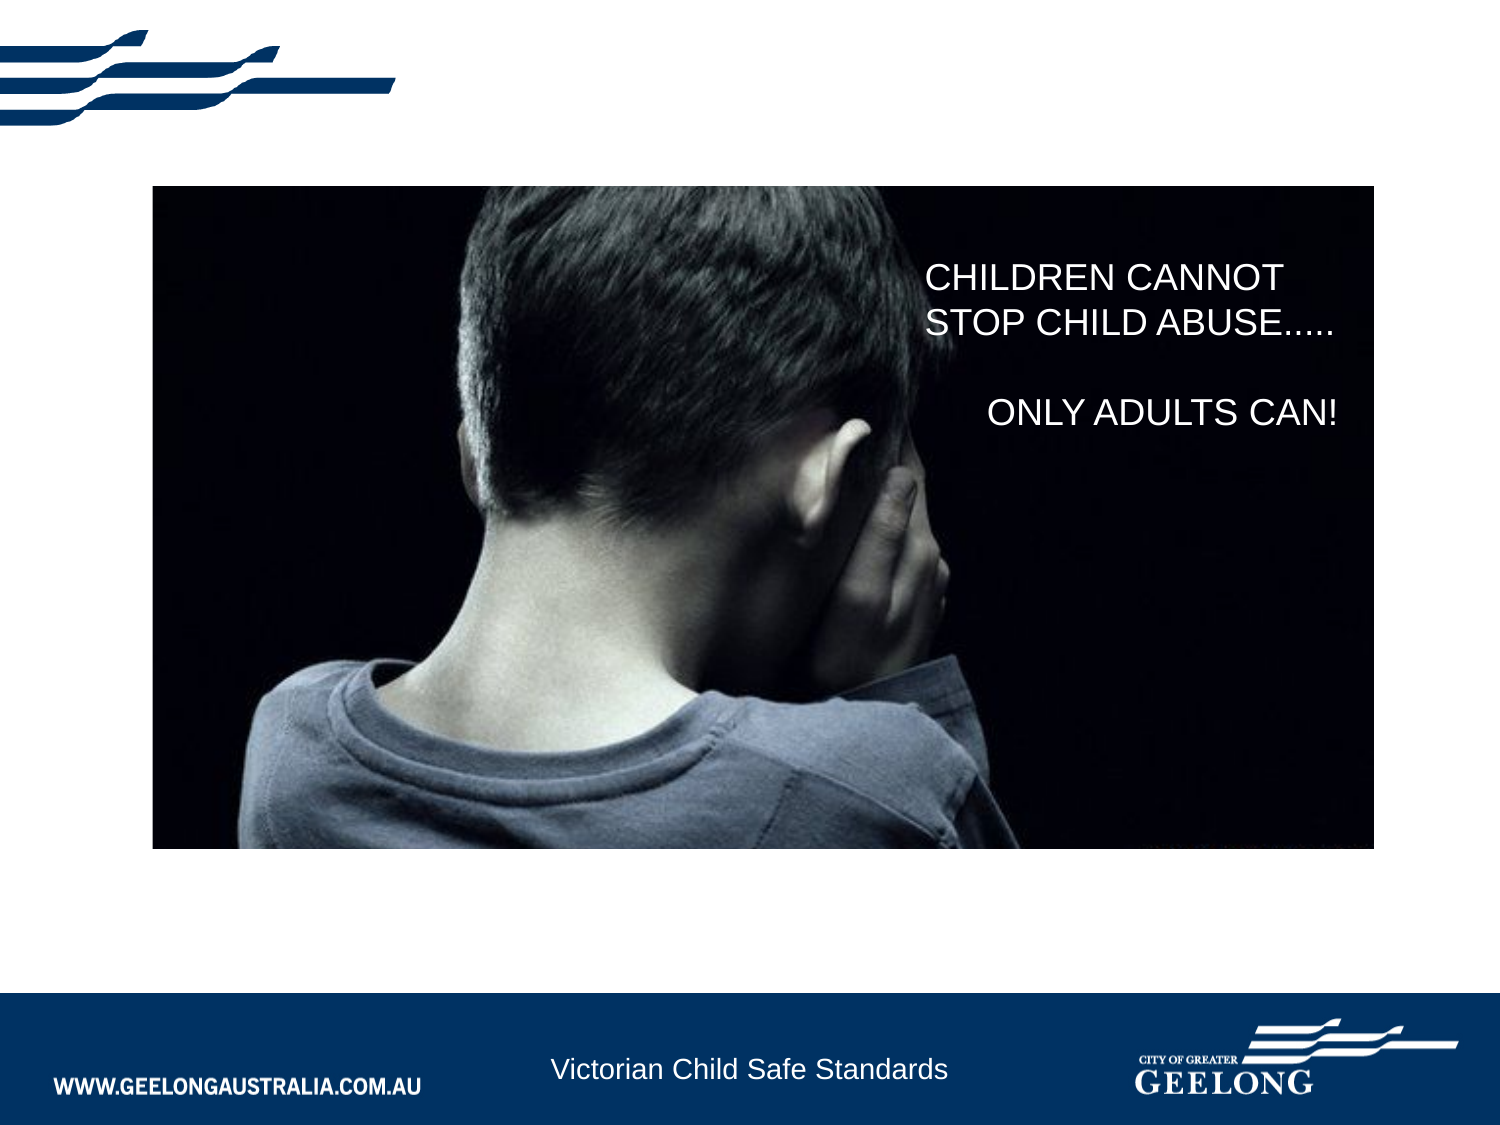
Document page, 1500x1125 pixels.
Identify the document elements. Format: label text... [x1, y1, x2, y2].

picture [0, 993, 1500, 1125]
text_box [152, 186, 1375, 849]
footer Victorian Child Safe Standards [512, 1042, 988, 1103]
picture [0, 30, 396, 126]
